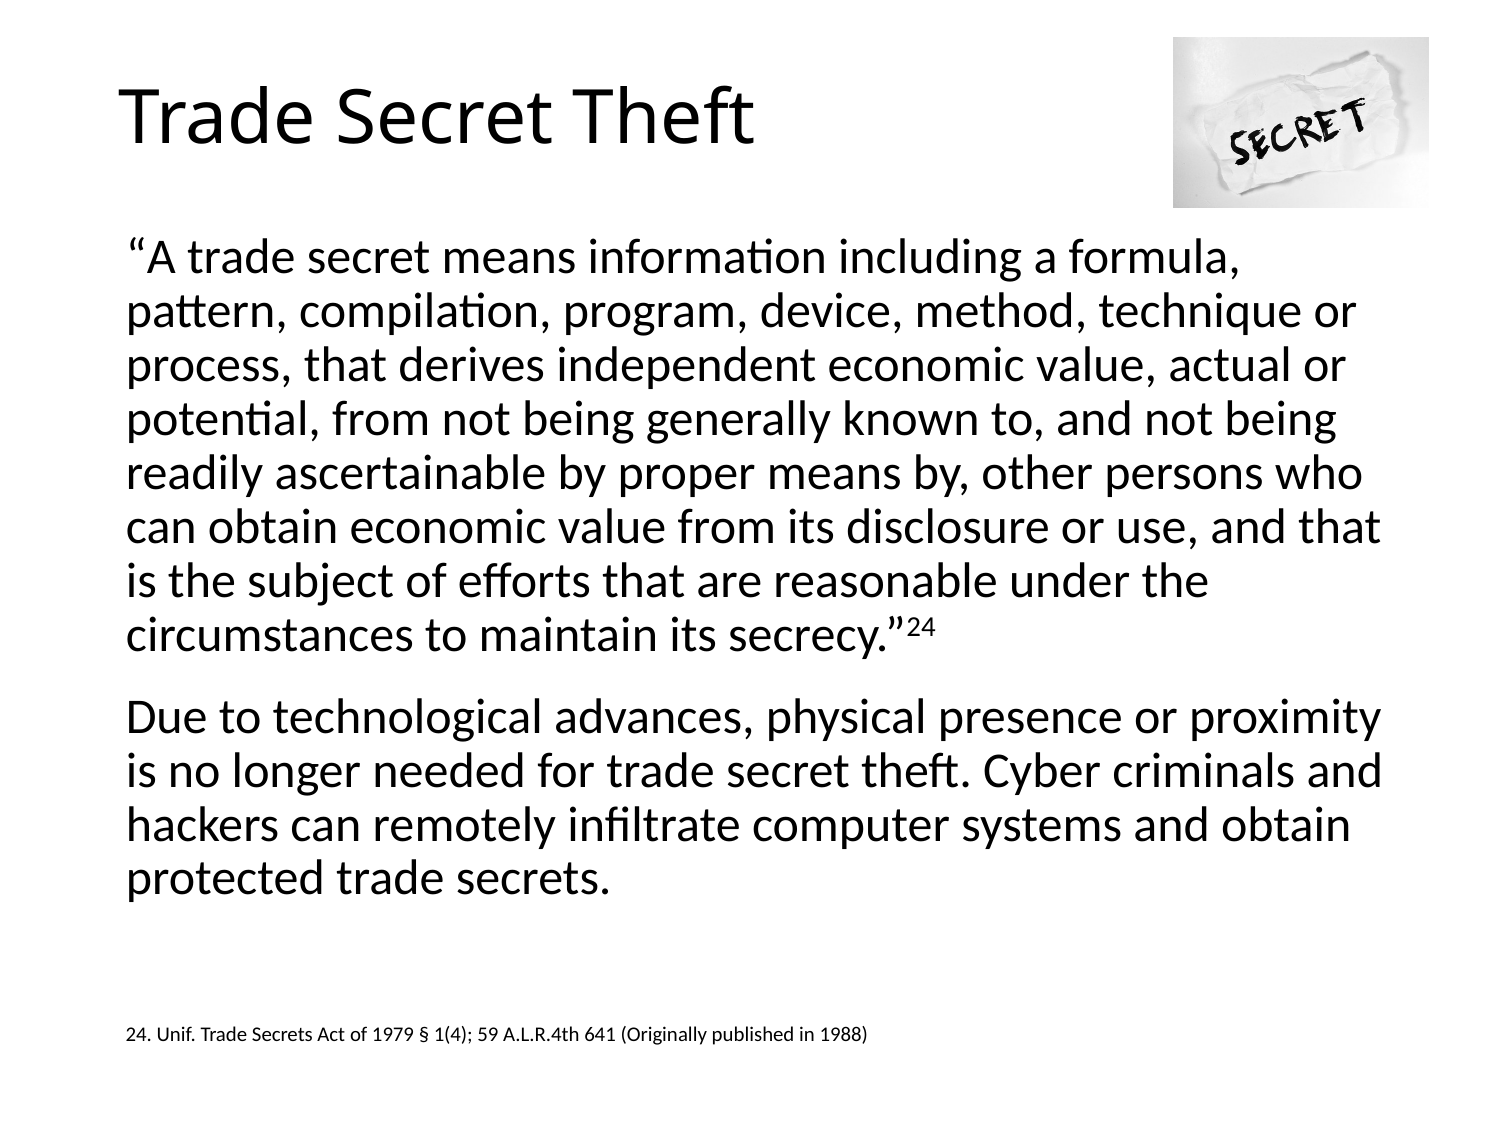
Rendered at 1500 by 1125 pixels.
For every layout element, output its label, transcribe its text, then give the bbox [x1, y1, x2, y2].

list “A trade secret means information including a formula, pattern, compilation, program, device, method, technique or process, that derives independent economic value, actual or potential, from not being generally known to, and not being readily ascertainable by proper means by, other persons who can obtain economic value from its disclosure or use, and that is the subject of efforts that are reasonable under the circumstances to maintain its secrecy.”24 Due to technological advances, physical presence or proximity is no longer needed for trade secret theft. Cyber criminals and hackers can remotely infiltrate computer systems and obtain protected trade secrets. [110, 222, 1429, 965]
picture [1173, 37, 1429, 208]
title Trade Secret Theft [102, 27, 1398, 212]
text_box 24. Unif. Trade Secrets Act of 1979 § 1(4); 59 A.L.R.4th 641 (Originally published in 1988) [110, 1013, 1429, 1078]
